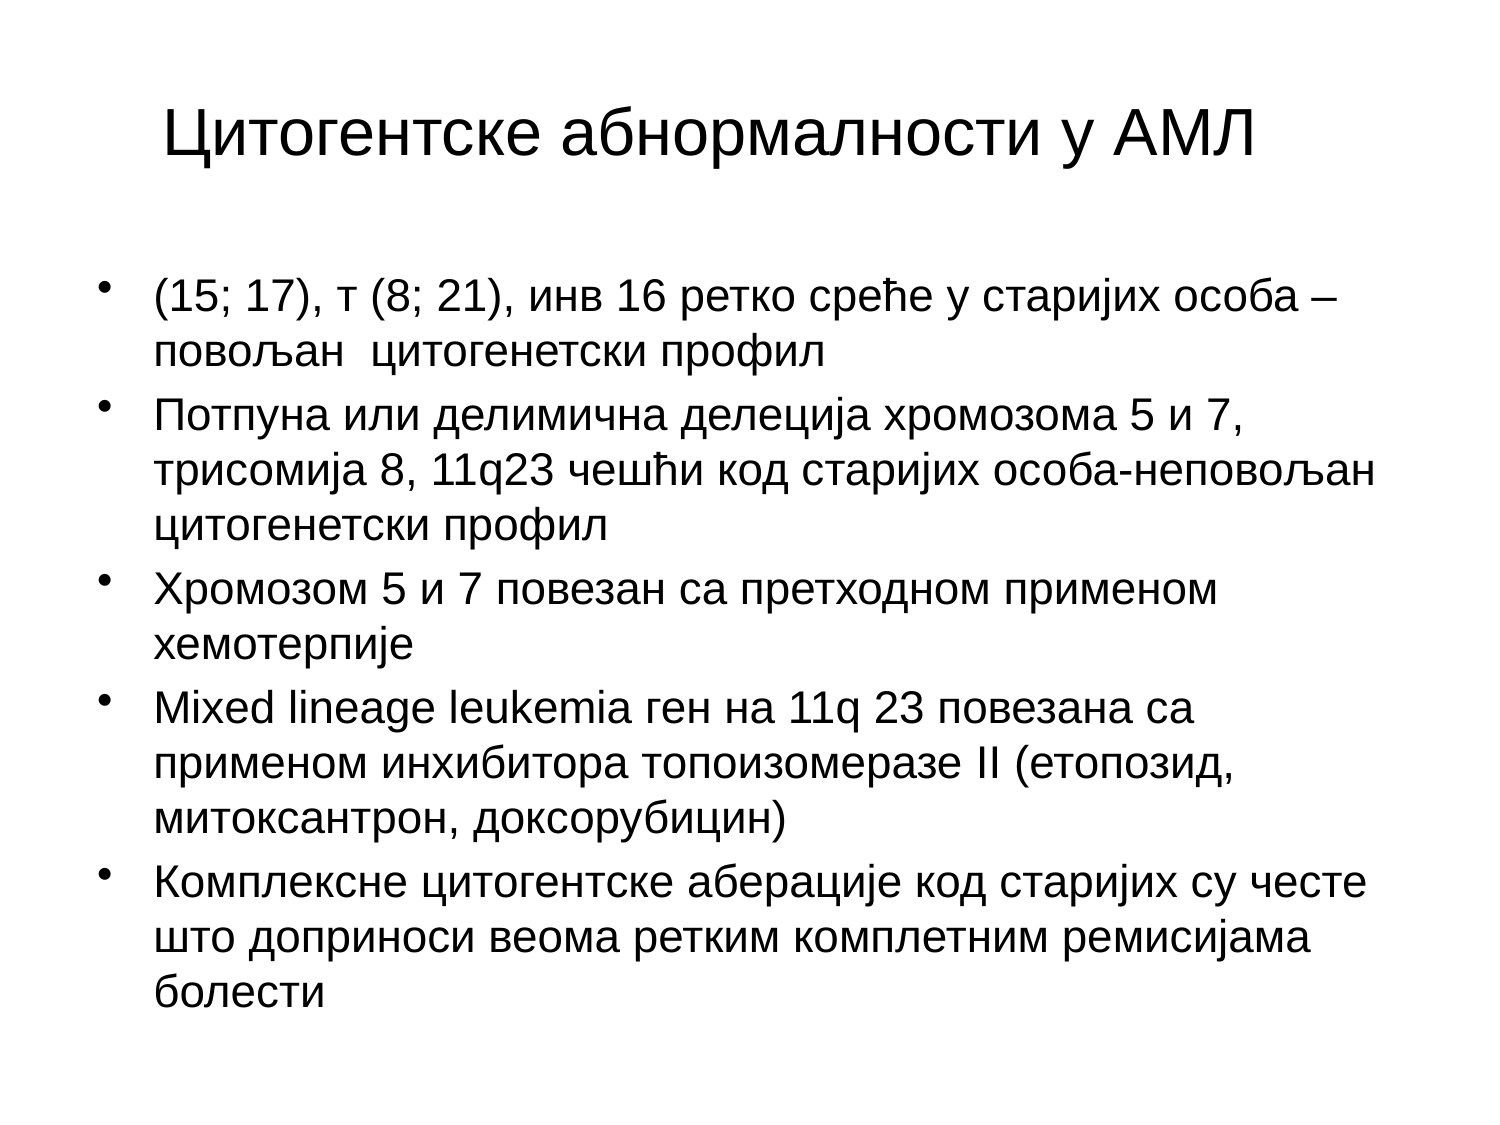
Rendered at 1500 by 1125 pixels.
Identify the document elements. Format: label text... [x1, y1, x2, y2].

title Цитогентске абнормалности у АМЛ [35, 35, 1386, 223]
list (15; 17), т (8; 21), инв 16 ретко среће у старијих особа –повољан цитогенетски профил Потпуна или делимична делеција хромозома 5 и 7, трисомија 8, 11q23 чешћи код старијих особа-неповољан цитогенетски профил Хромозом 5 и 7 повезан са претходном применом хемотерпије Mixed lineage leukemia ген на 11q 23 повезана са применом инхибитора топоизомеразе II (етопозид, митоксантрон, доксорубицин) Комплексне цитогентске аберације код старијих су честе што доприноси веома ретким комплетним ремисијама болести [82, 257, 1432, 1001]
